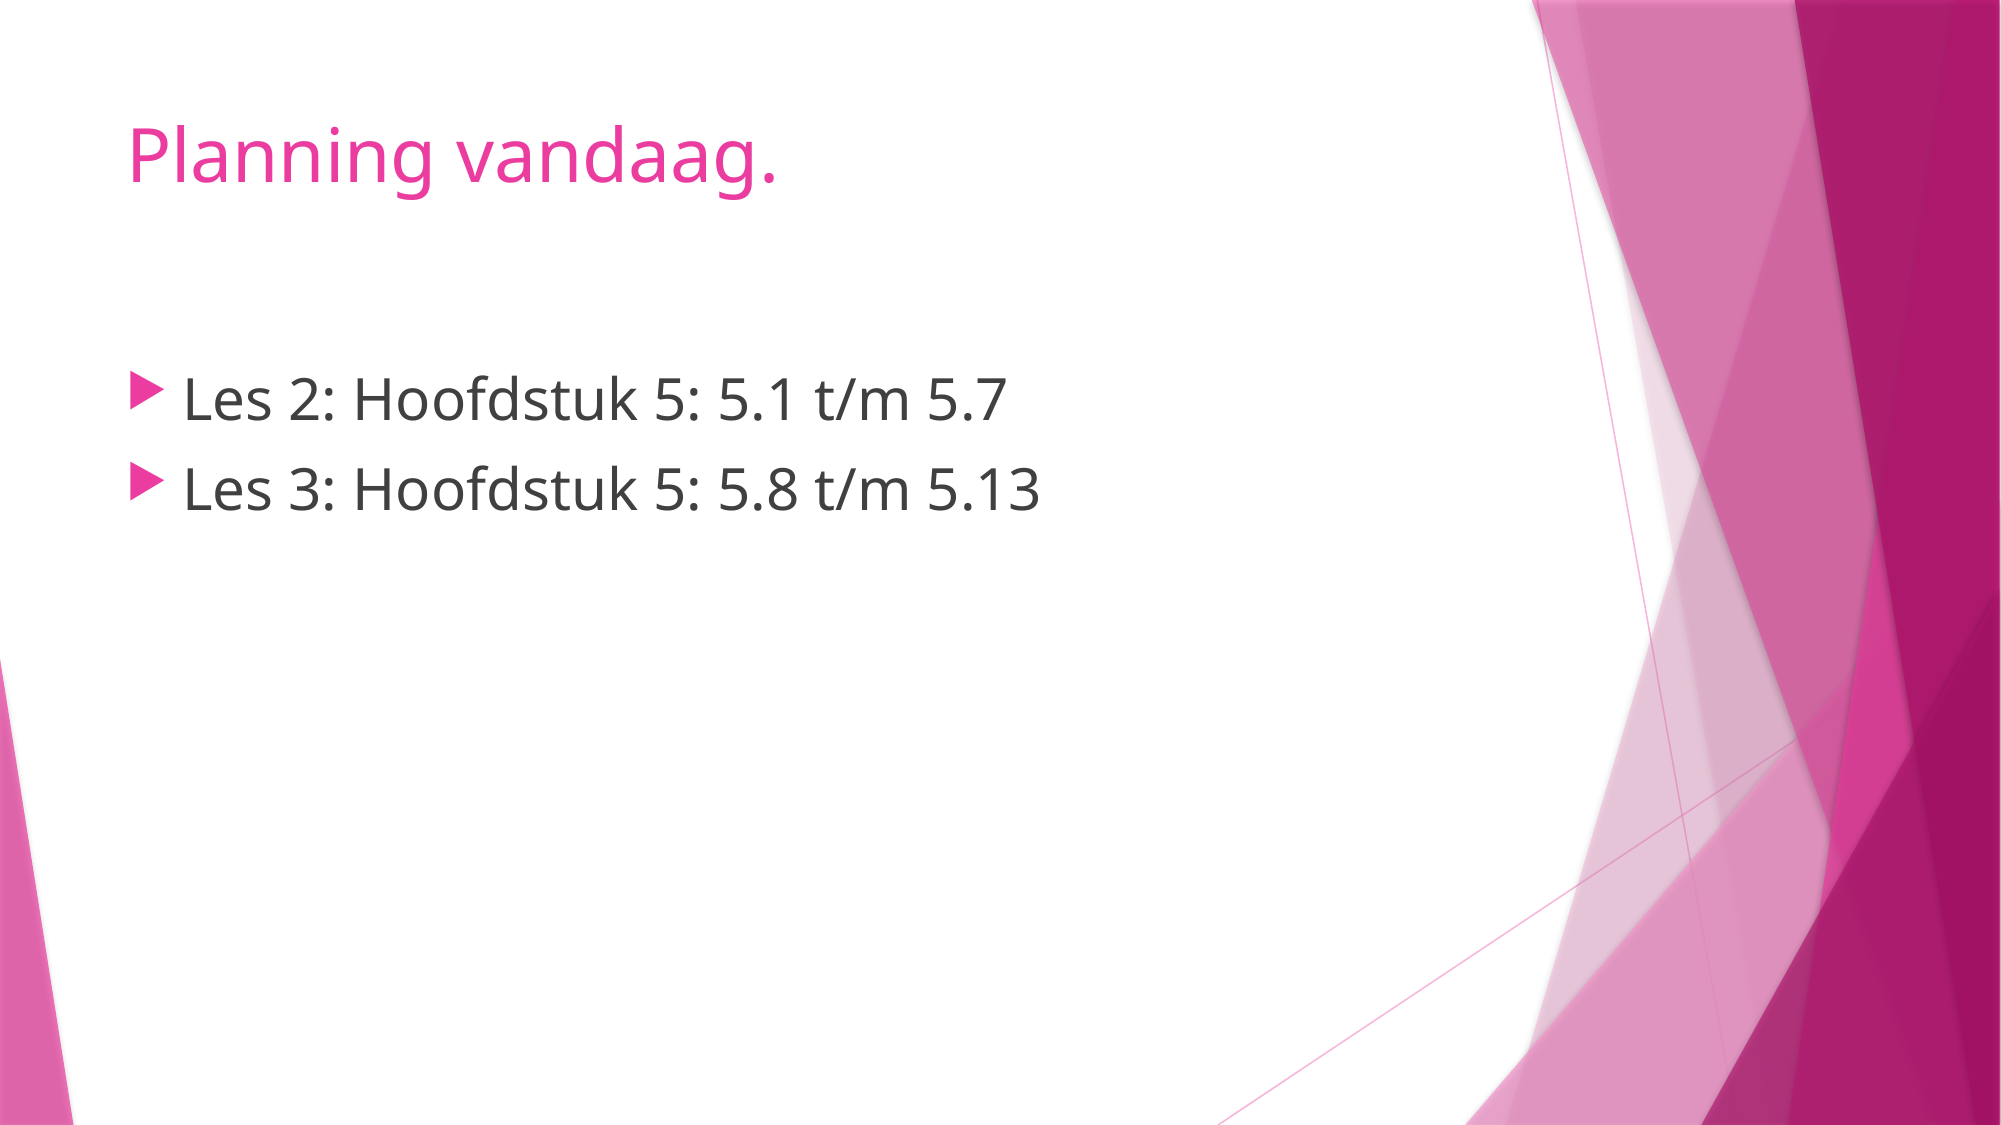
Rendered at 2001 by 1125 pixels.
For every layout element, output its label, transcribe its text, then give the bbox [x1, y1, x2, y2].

title Planning vandaag. [111, 99, 1522, 317]
list Les 2: Hoofdstuk 5: 5.1 t/m 5.7 Les 3: Hoofdstuk 5: 5.8 t/m 5.13 [111, 354, 1522, 992]
